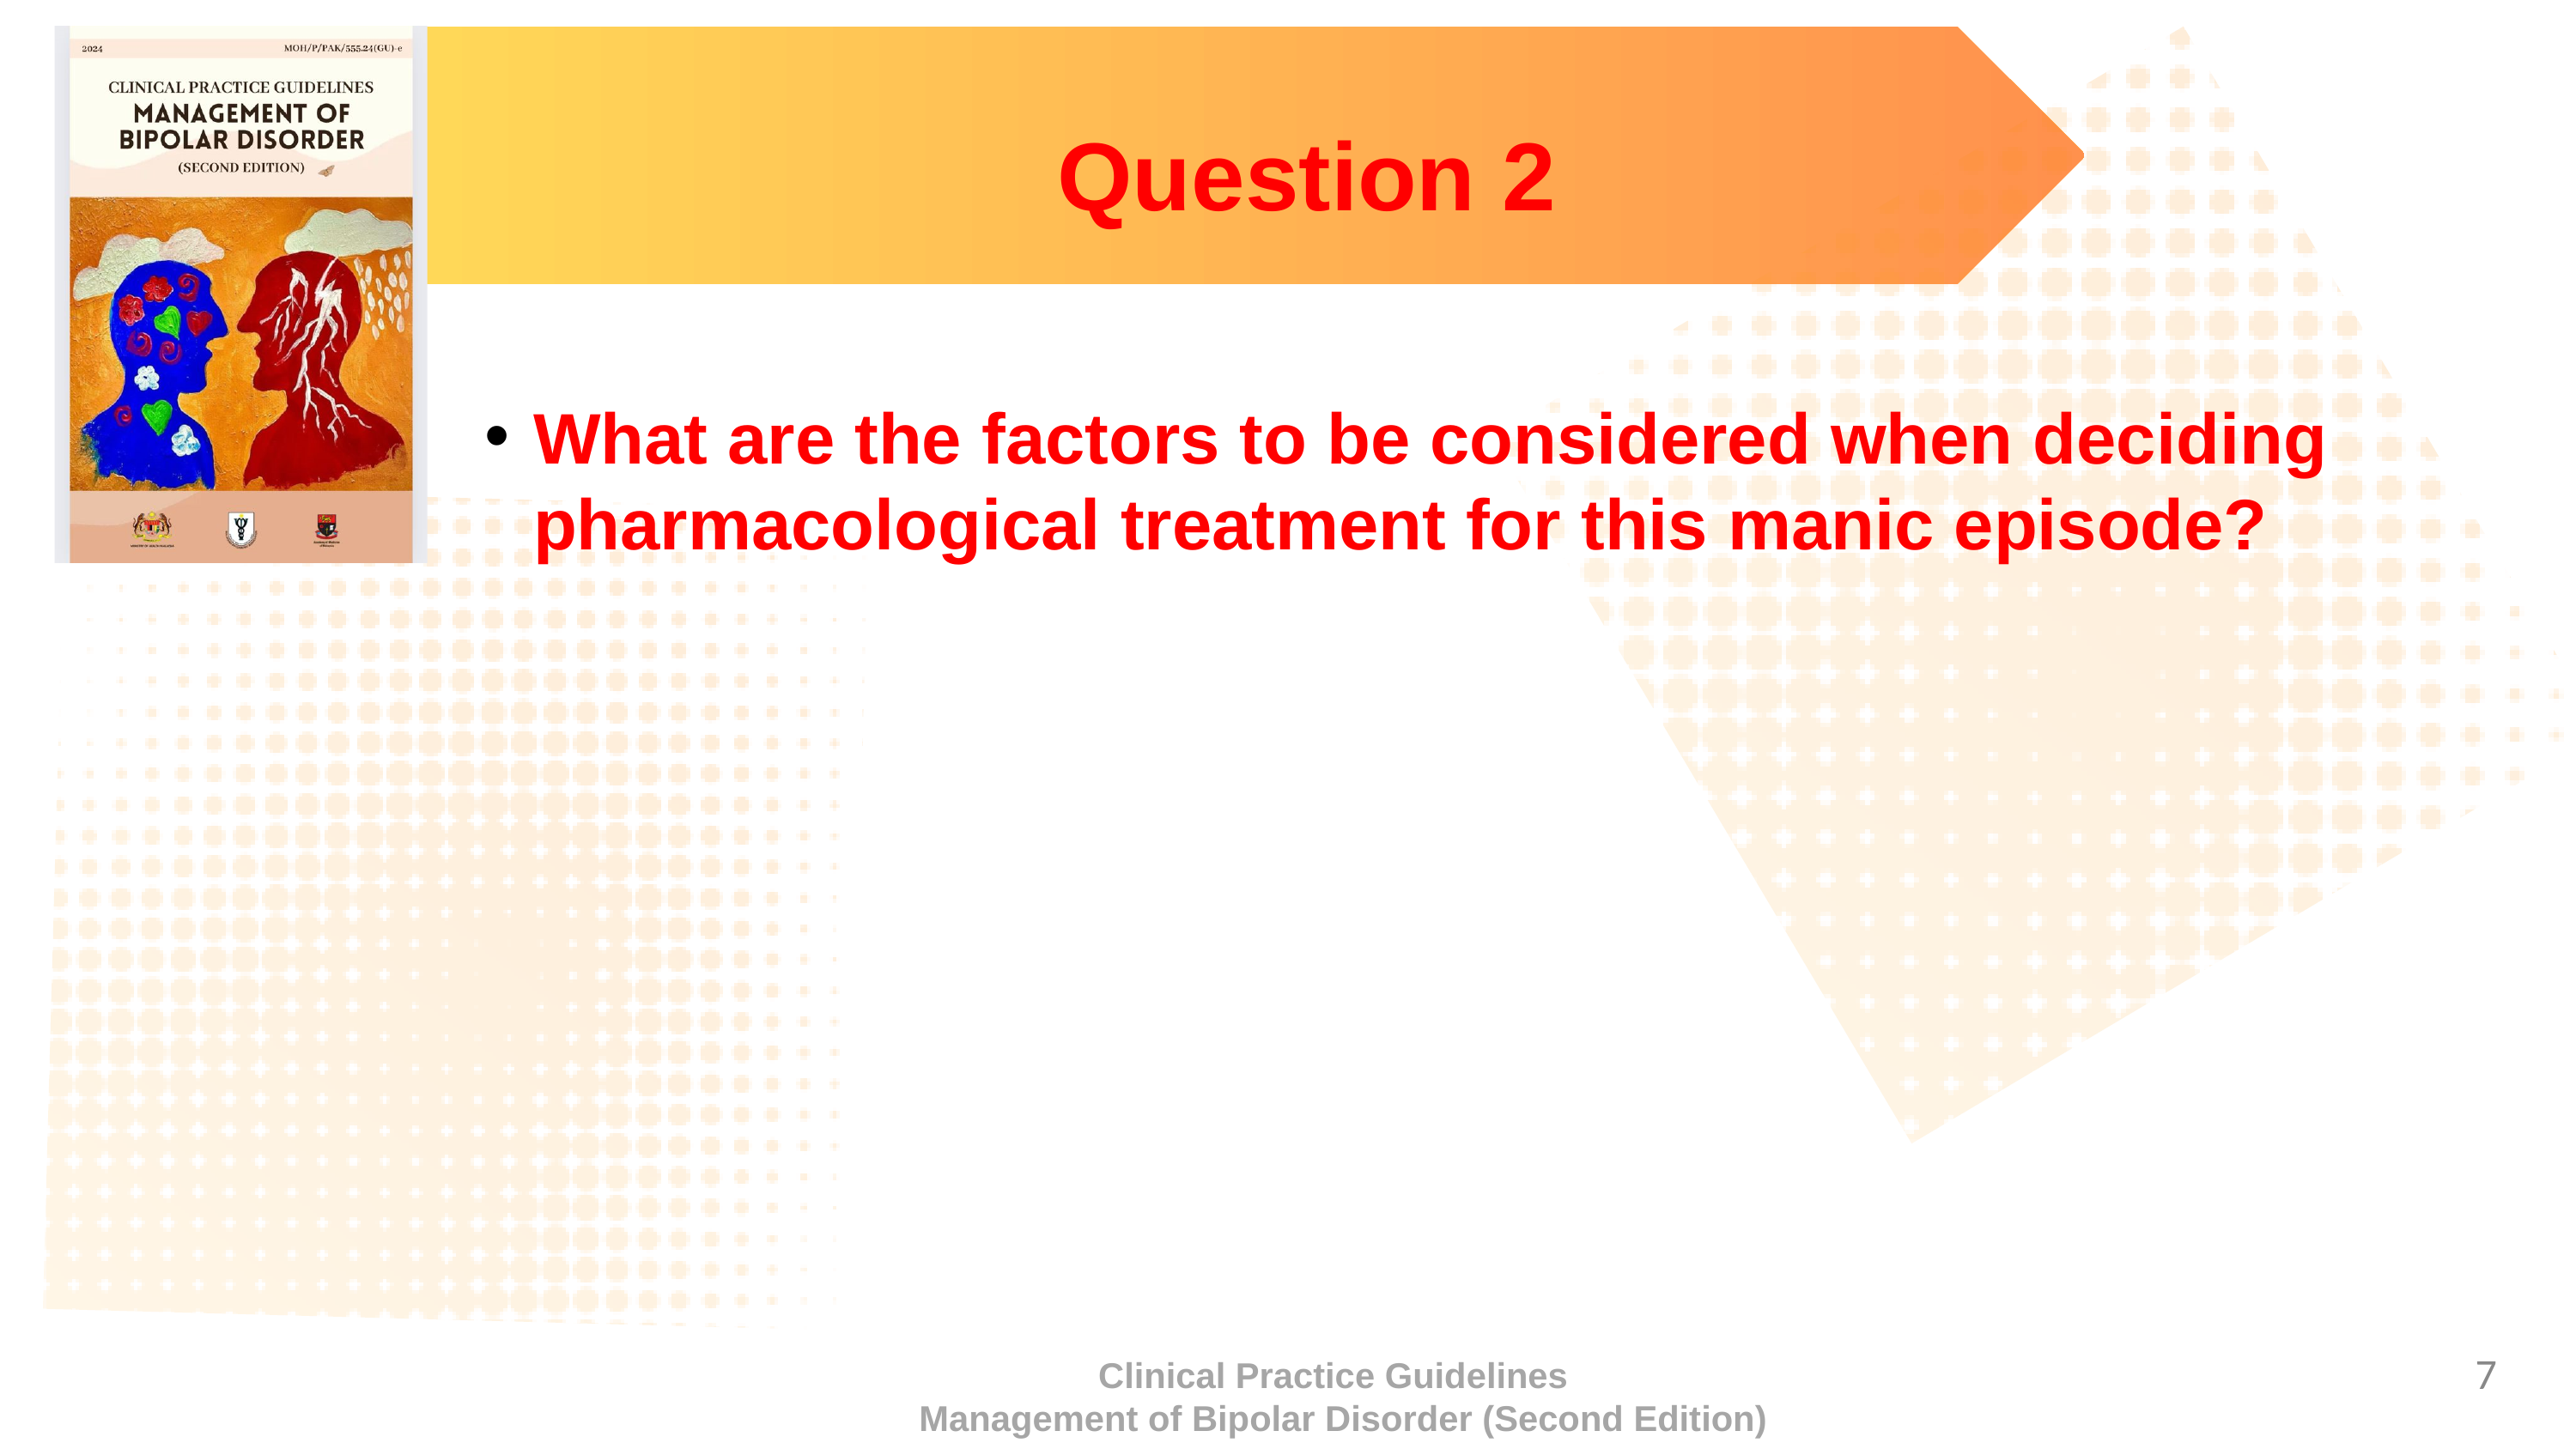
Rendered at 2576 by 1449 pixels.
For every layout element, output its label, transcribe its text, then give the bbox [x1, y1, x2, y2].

text_box [1578, 26, 2397, 385]
slide_number 7 [2208, 1346, 2510, 1398]
text_box [43, 496, 849, 1331]
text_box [276, 26, 2085, 285]
text_box [54, 26, 428, 563]
text_box Clinical Practice Guidelines Management of Bipolar Disorder (Second Edition) [792, 1346, 1884, 1446]
text_box What are the factors to be considered when deciding pharmacological treatment for this manic episode? [471, 385, 2413, 1260]
text_box [2413, 412, 2576, 846]
